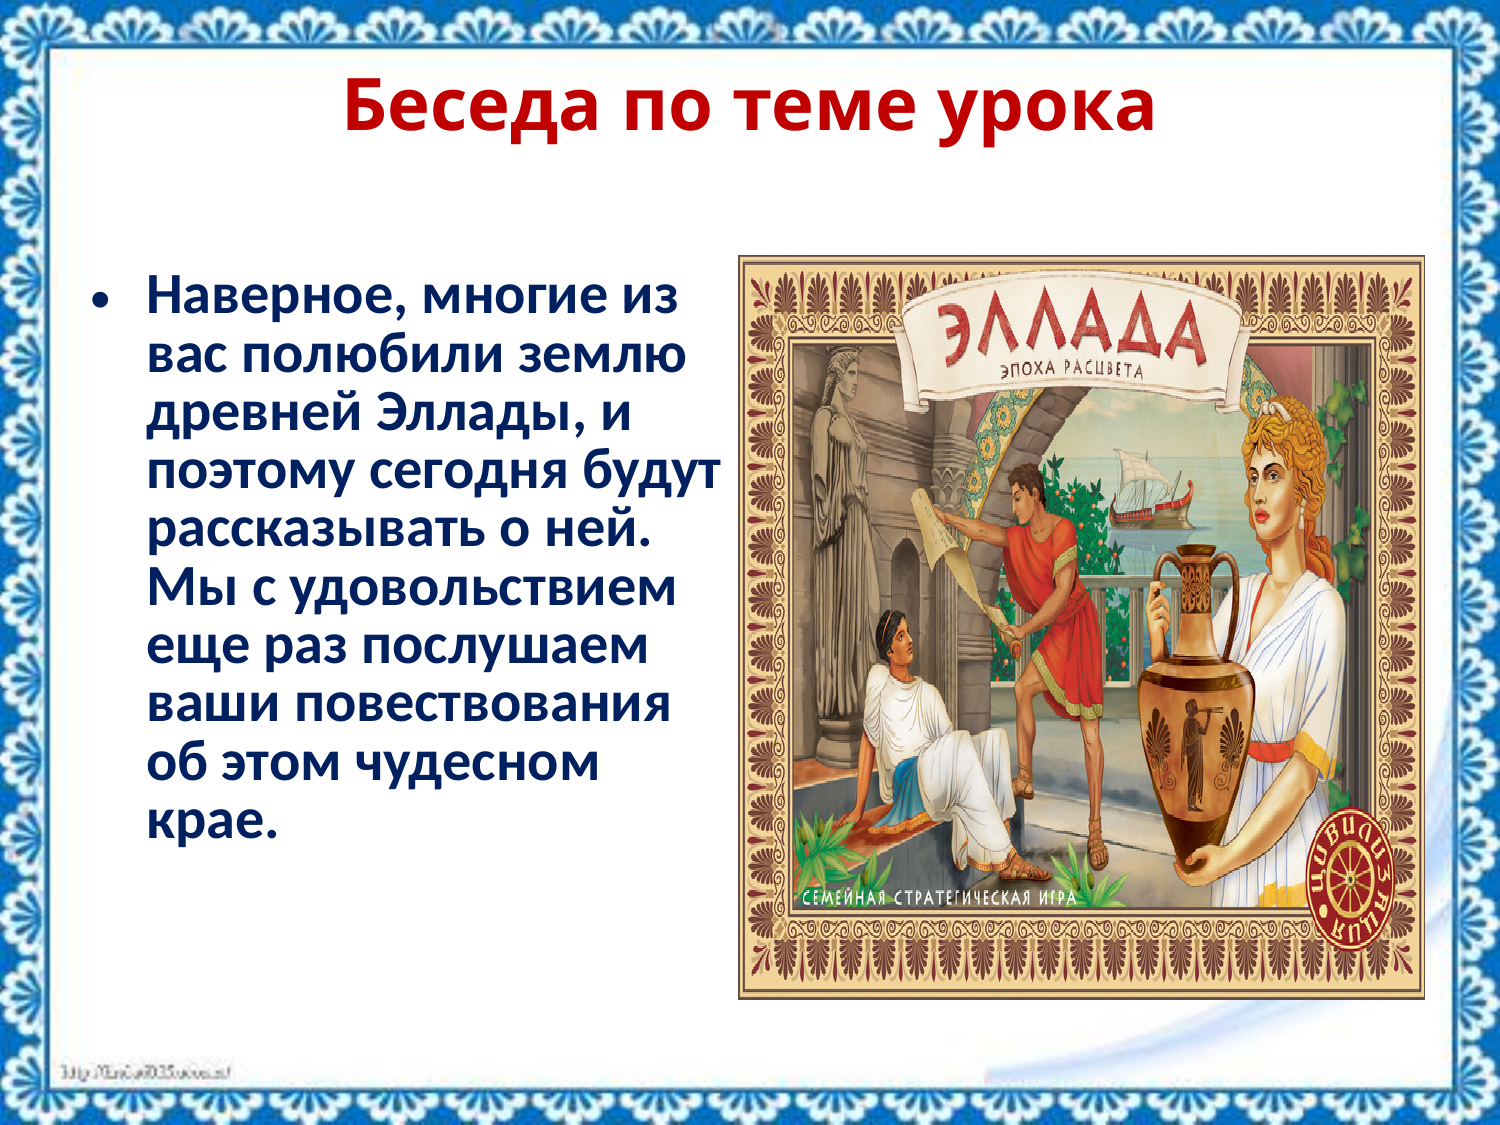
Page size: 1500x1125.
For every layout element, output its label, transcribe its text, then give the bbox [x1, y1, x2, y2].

picture [0, 0, 1500, 1125]
list Наверное, многие из вас полюбили землю древней Эллады, и поэтому сегодня будут рассказывать о ней. Мы с удовольствием еще раз послушаем ваши повествования об этом чудесном крае. [75, 262, 735, 1005]
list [737, 255, 1426, 1000]
title Беседа по теме урока [75, 45, 1425, 233]
